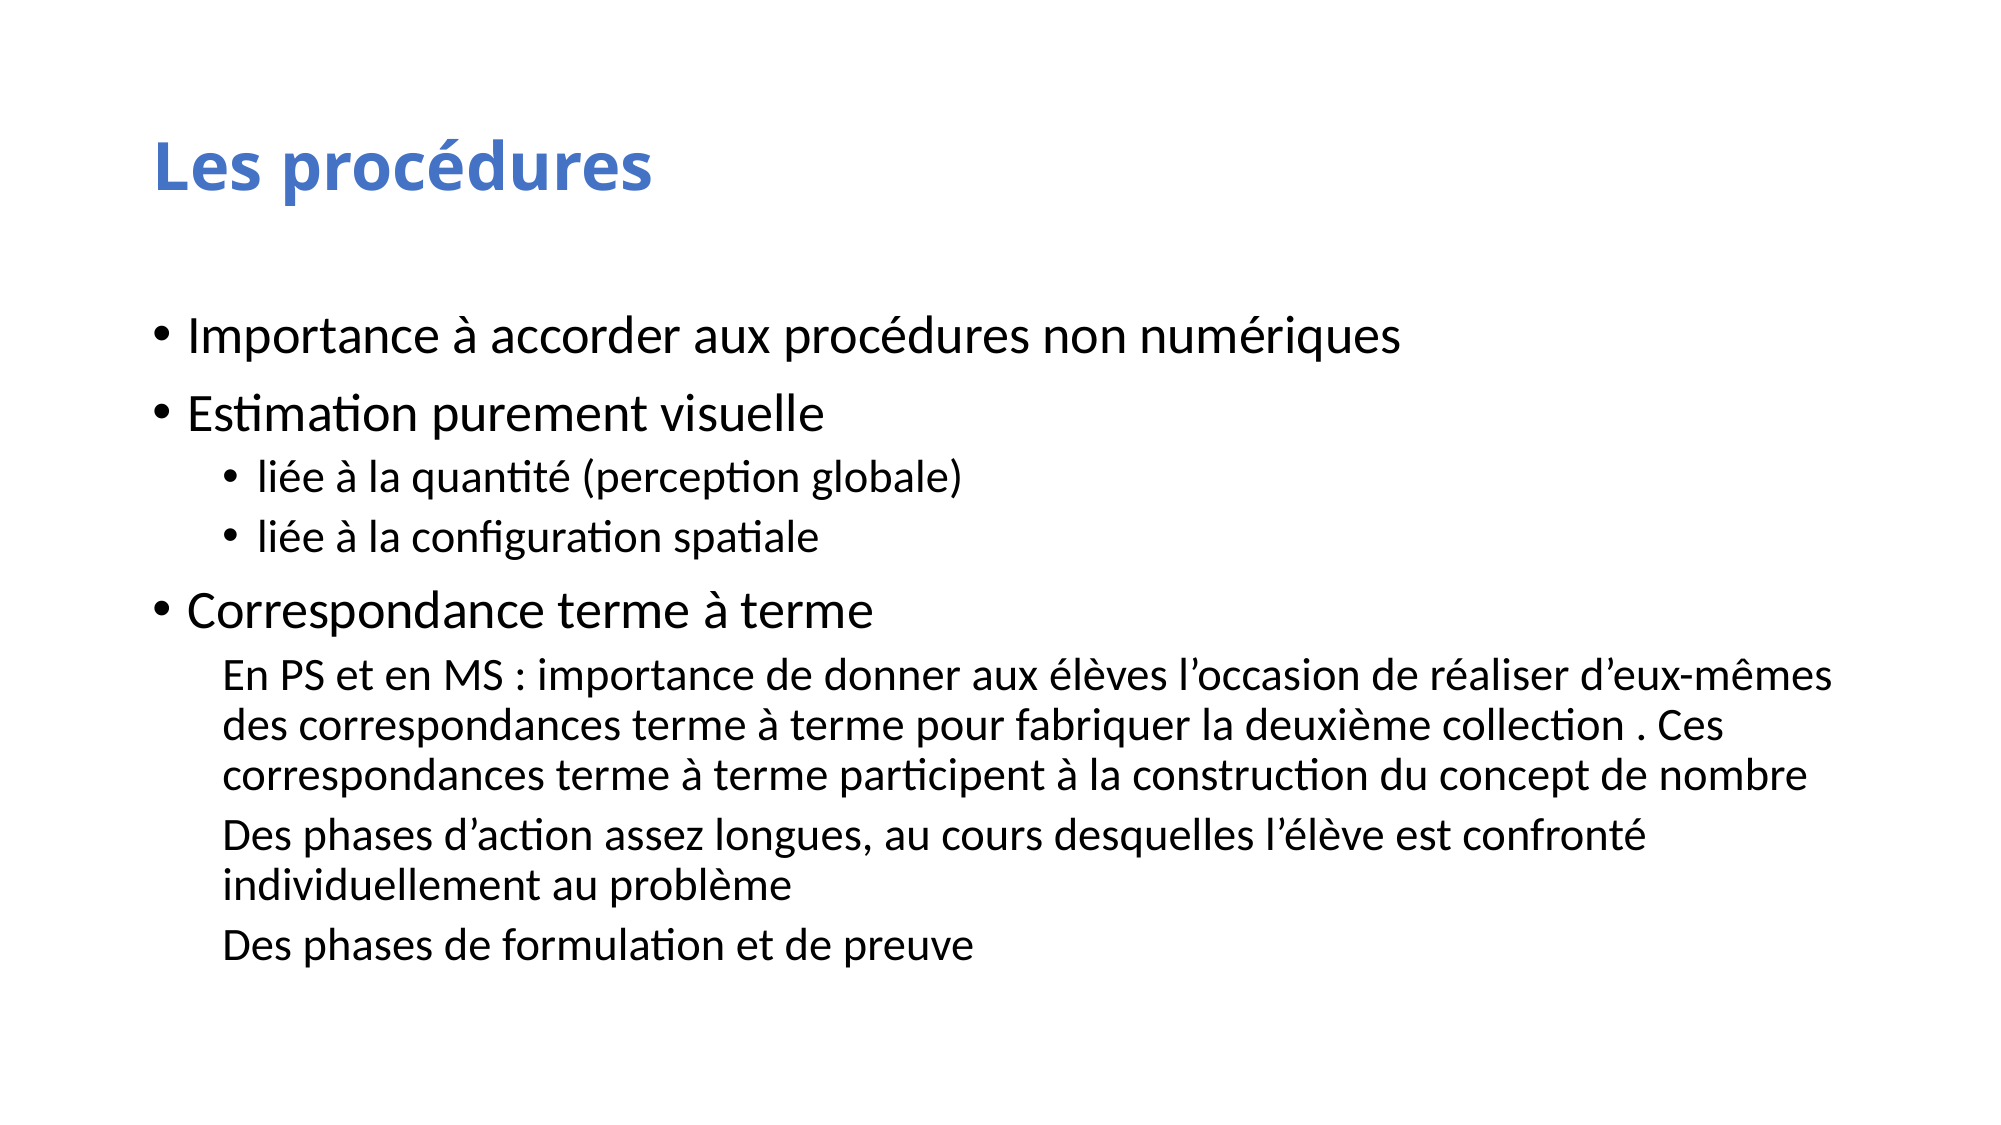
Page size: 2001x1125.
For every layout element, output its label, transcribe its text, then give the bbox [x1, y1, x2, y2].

list Importance à accorder aux procédures non numériques Estimation purement visuelle liée à la quantité (perception globale) liée à la configuration spatiale Correspondance terme à terme En PS et en MS : importance de donner aux élèves l’occasion de réaliser d’eux-mêmes des correspondances terme à terme pour fabriquer la deuxième collection . Ces correspondances terme à terme participent à la construction du concept de nombre Des phases d’action assez longues, au cours desquelles l’élève est confronté individuellement au problème Des phases de formulation et de preuve [137, 299, 1863, 1014]
title Les procédures [137, 59, 1863, 278]
